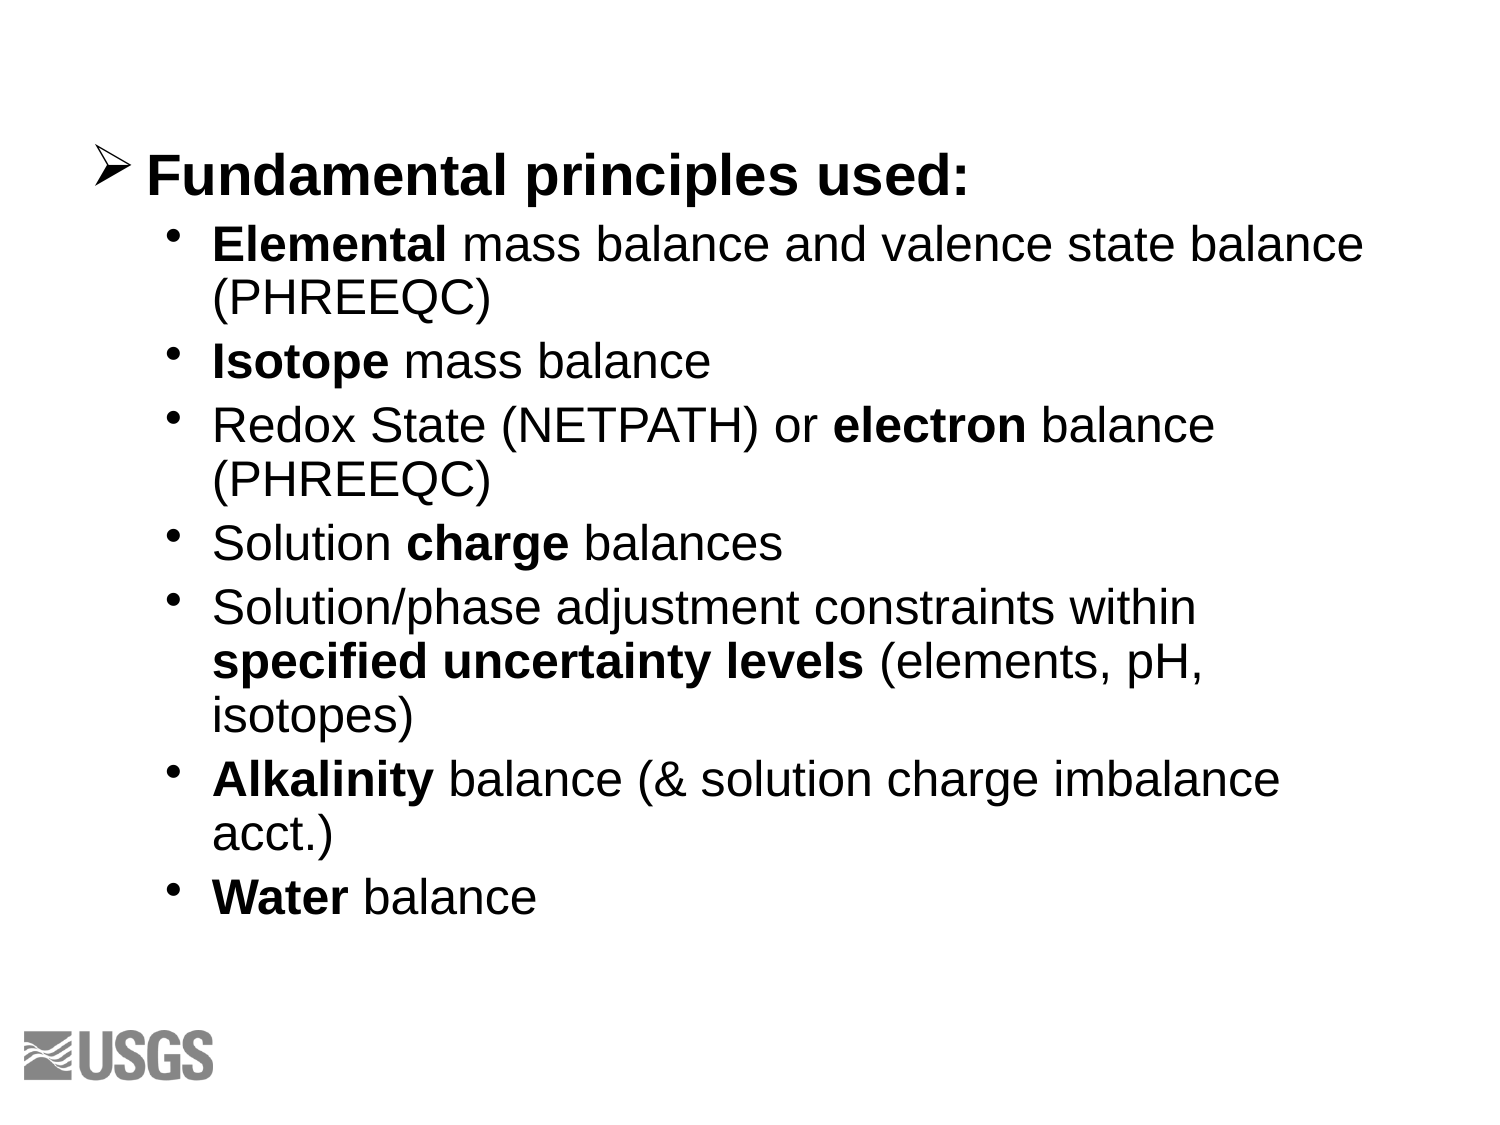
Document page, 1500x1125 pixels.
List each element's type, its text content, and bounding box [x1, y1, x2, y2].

list Fundamental principles used: Elemental mass balance and valence state balance (PHREEQC) Isotope mass balance Redox State (NETPATH) or electron balance (PHREEQC) Solution charge balances Solution/phase adjustment constraints within specified uncertainty levels (elements, pH, isotopes) Alkalinity balance (& solution charge imbalance acct.) Water balance [74, 137, 1426, 1006]
